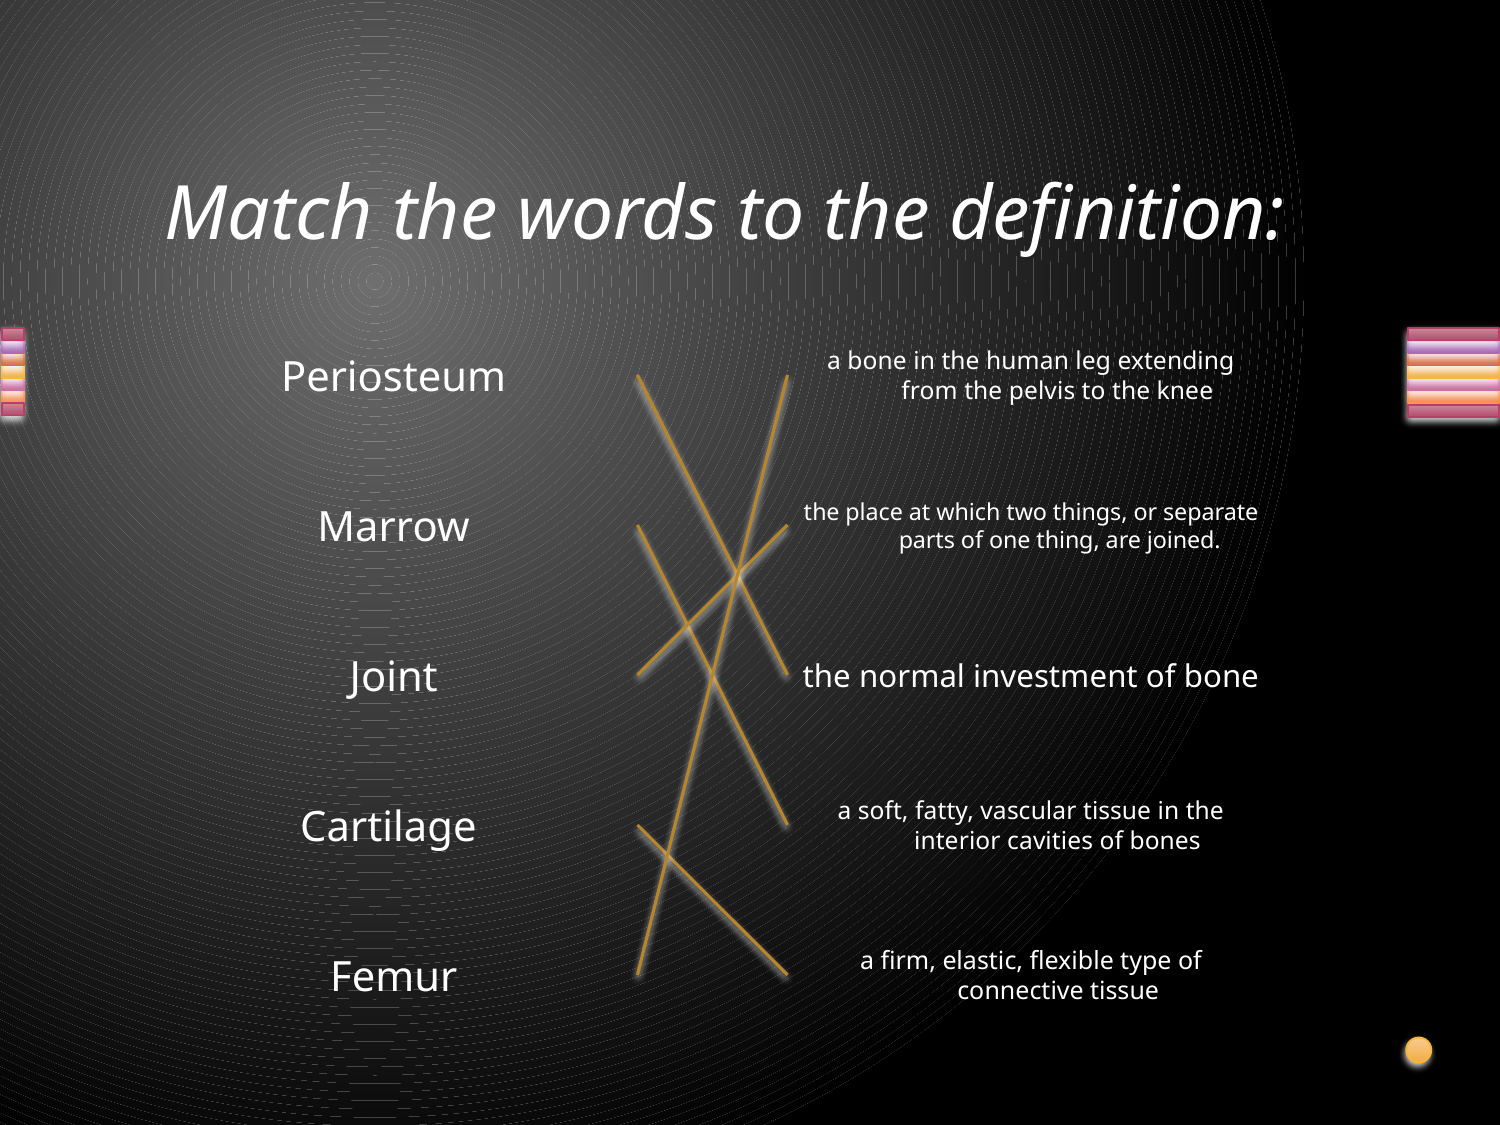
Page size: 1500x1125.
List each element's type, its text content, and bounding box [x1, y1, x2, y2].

list a soft, fatty, vascular tissue in the interior cavities of bones [787, 787, 1275, 863]
list a bone in the human leg extending from the pelvis to the knee [787, 337, 1275, 413]
list the place at which two things, or separate parts of one thing, are joined. [787, 487, 1275, 563]
list Marrow [150, 487, 638, 563]
list Femur [150, 937, 638, 1013]
list Periosteum [150, 337, 638, 413]
list the normal investment of bone [787, 637, 1275, 713]
list Joint [150, 637, 638, 713]
list Cartilage [150, 787, 638, 863]
list a firm, elastic, flexible type of connective tissue [787, 937, 1275, 1013]
title Match the words to the definition: [150, 75, 1413, 263]
